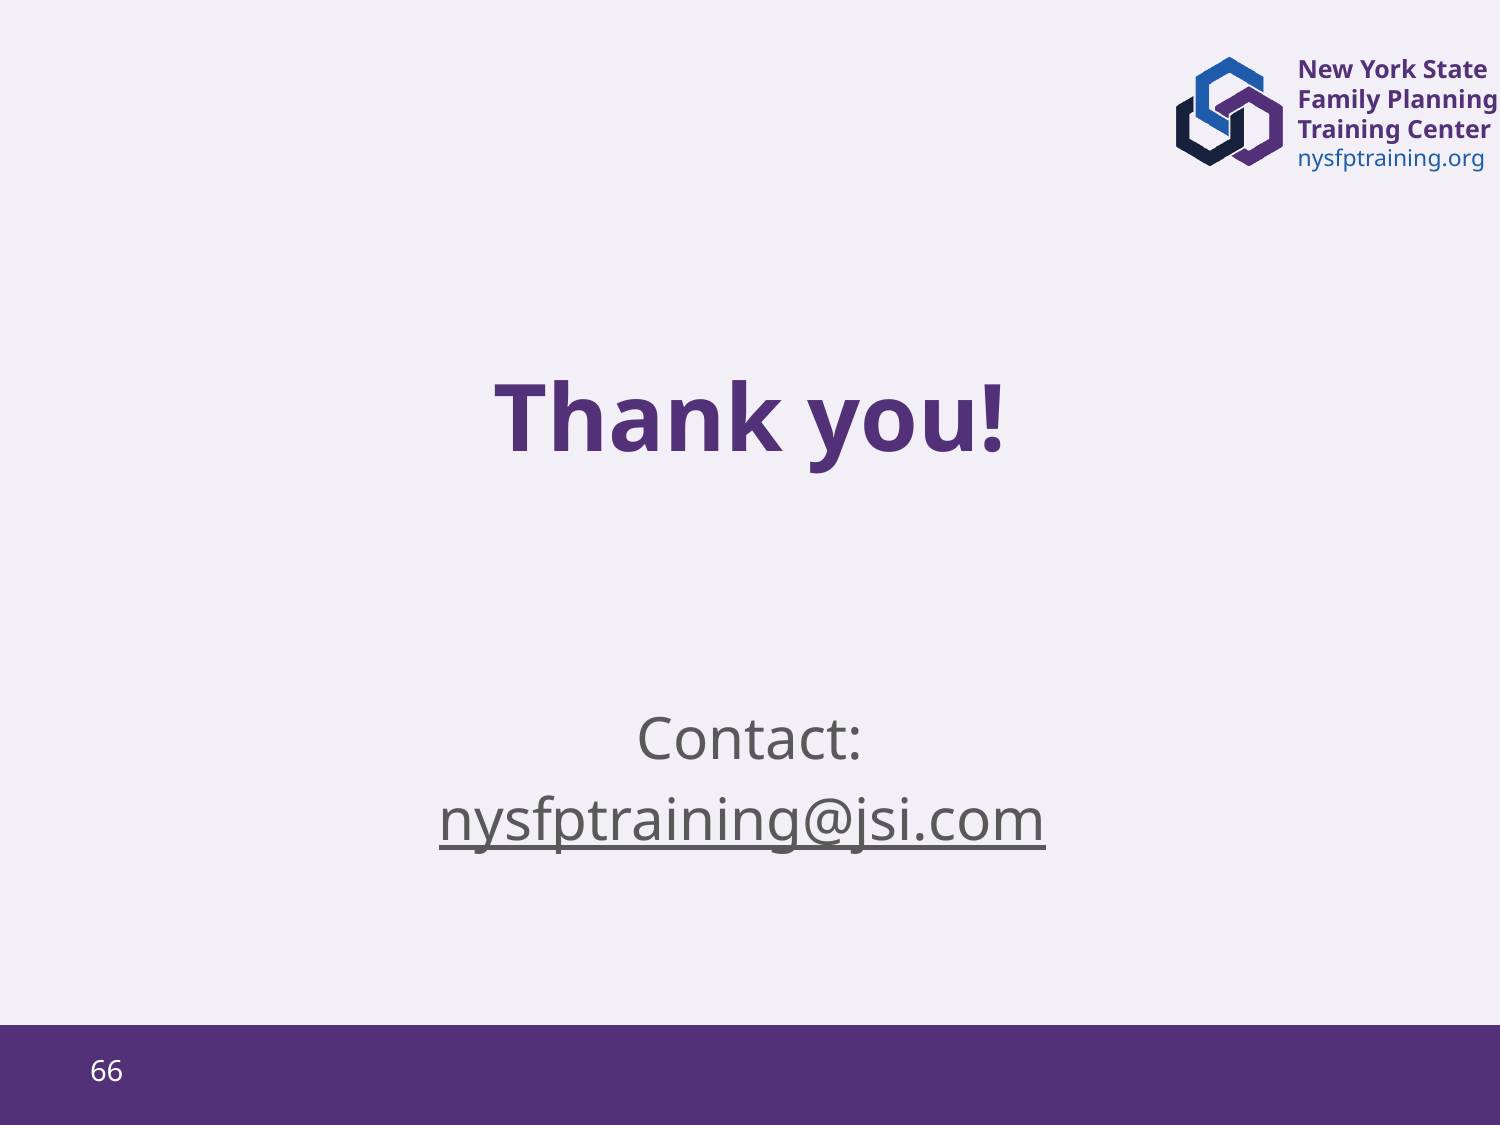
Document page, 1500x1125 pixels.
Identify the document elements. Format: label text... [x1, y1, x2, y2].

slide_number 66 [75, 1042, 285, 1103]
subtitle Contact: nysfptraining@jsi.com [225, 637, 1275, 925]
title Thank you! [112, 349, 1388, 591]
picture [1175, 55, 1284, 168]
